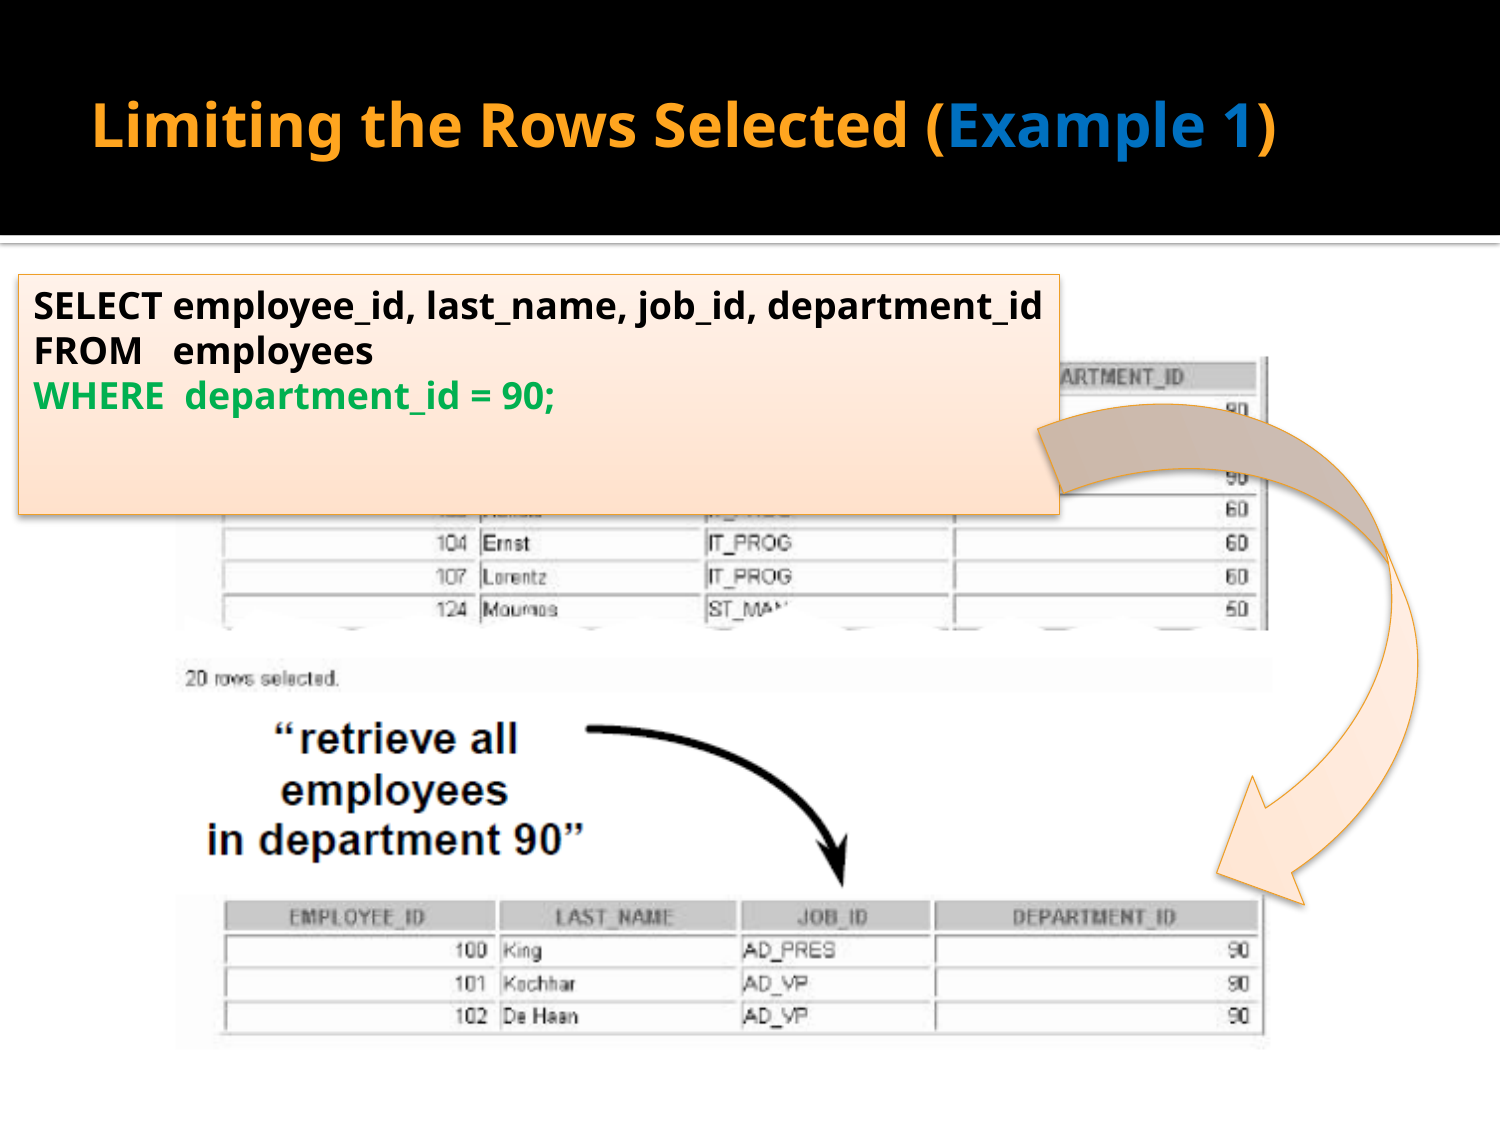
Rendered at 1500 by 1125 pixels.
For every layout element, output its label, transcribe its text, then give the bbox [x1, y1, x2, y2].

text_box SELECT employee_id, last_name, job_id, department_id FROM employees WHERE department_id = 90; [18, 274, 1060, 515]
title Limiting the Rows Selected (Example 1) [75, 56, 1425, 263]
picture [58, 287, 1425, 1050]
